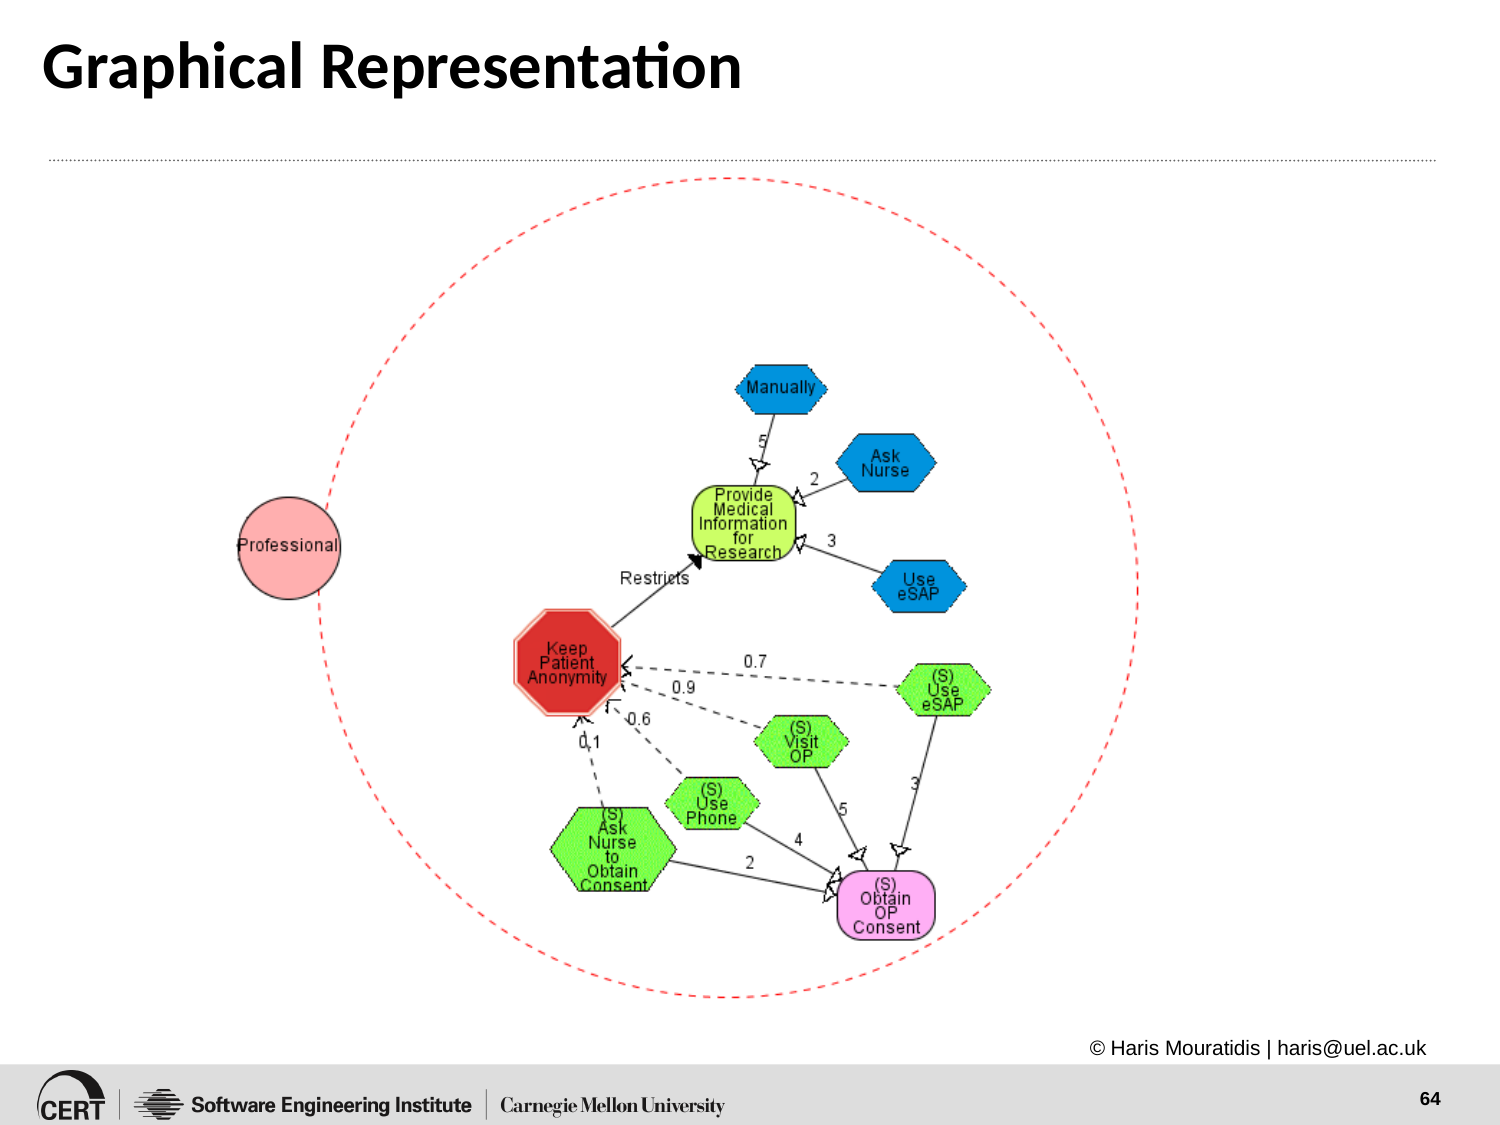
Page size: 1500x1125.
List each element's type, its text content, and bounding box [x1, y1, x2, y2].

title Graphical Representation [42, 37, 1434, 155]
picture [37, 1069, 725, 1122]
picture [212, 162, 1151, 1018]
text_box © Haris Mouratidis | haris@uel.ac.uk [1074, 1027, 1500, 1075]
